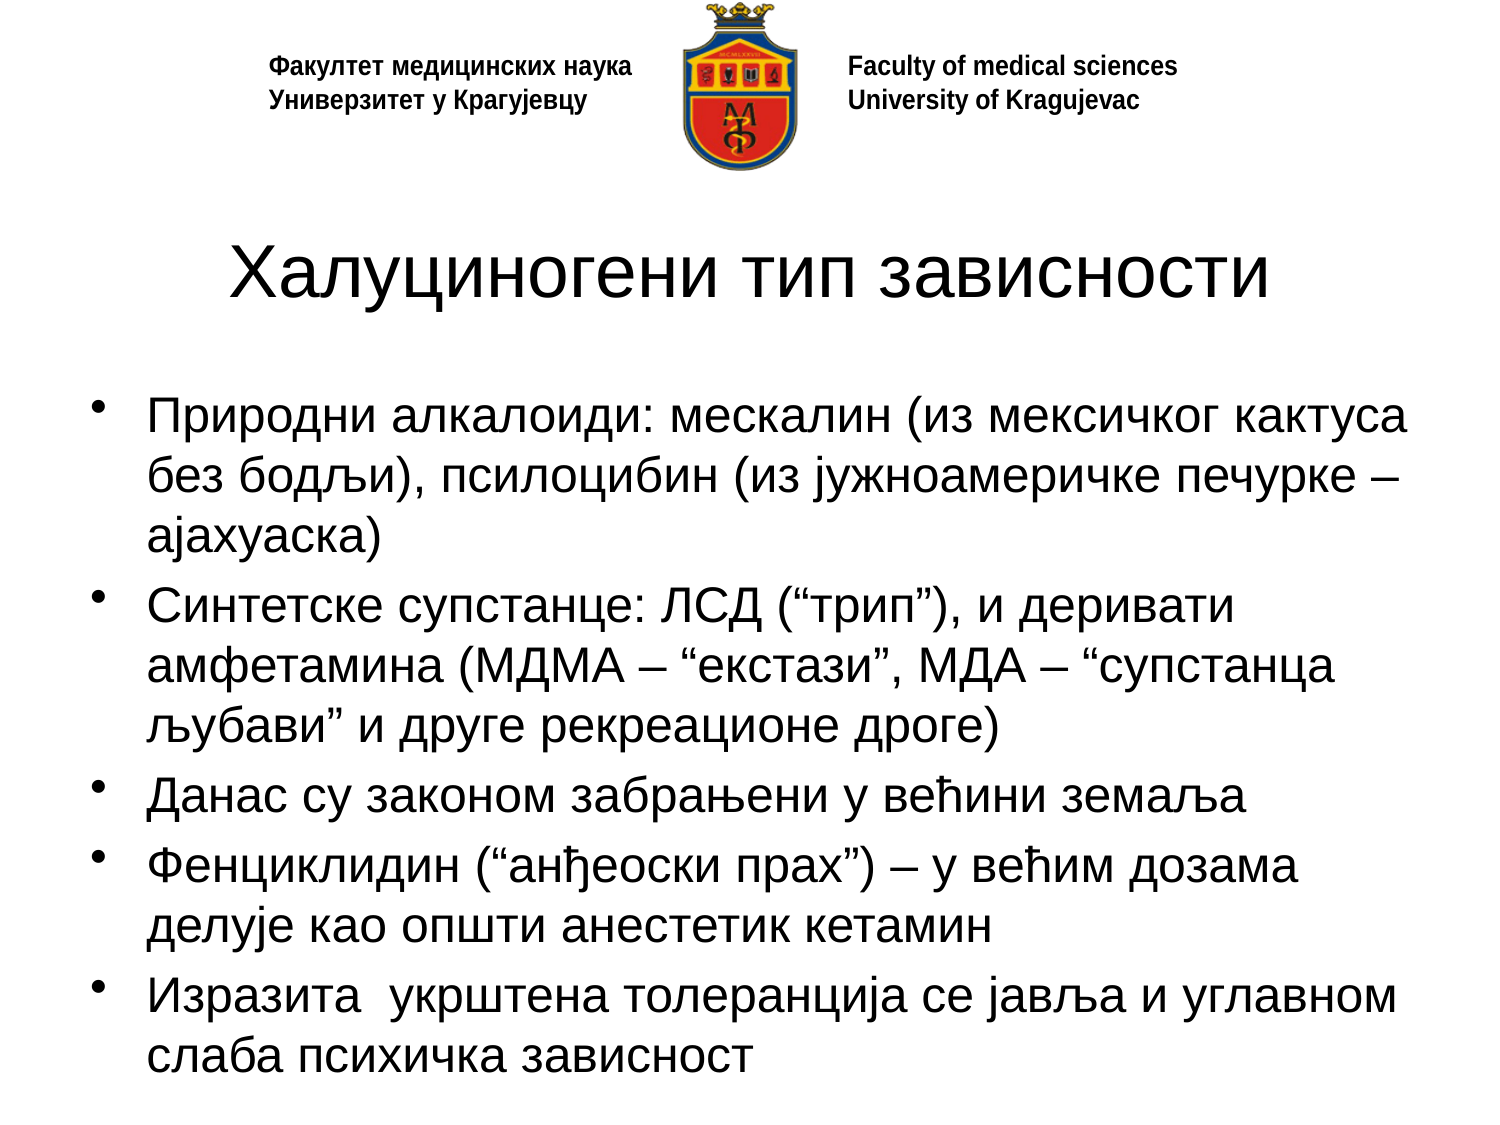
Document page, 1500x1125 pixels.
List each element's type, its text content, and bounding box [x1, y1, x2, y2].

list Природни алкалоиди: мескалин (из мексичког кактуса без бодљи), псилоцибин (из јужноамеричке печурке – ајахуаска) Синтетске супстанце: ЛСД (“трип”), и деривати амфетамина (МДМА – “екстази”, МДА – “супстанца љубави” и друге рекреационе дроге) Данас су законом забрањени у већини земаља Фенциклидин (“анђеоски прах”) – у већим дозама делује као општи анестетик кетамин Изразита укрштена толеранција се јавља и углавном слаба психичка зависност [74, 374, 1426, 1118]
title Халуциногени тип зависности [74, 173, 1426, 362]
